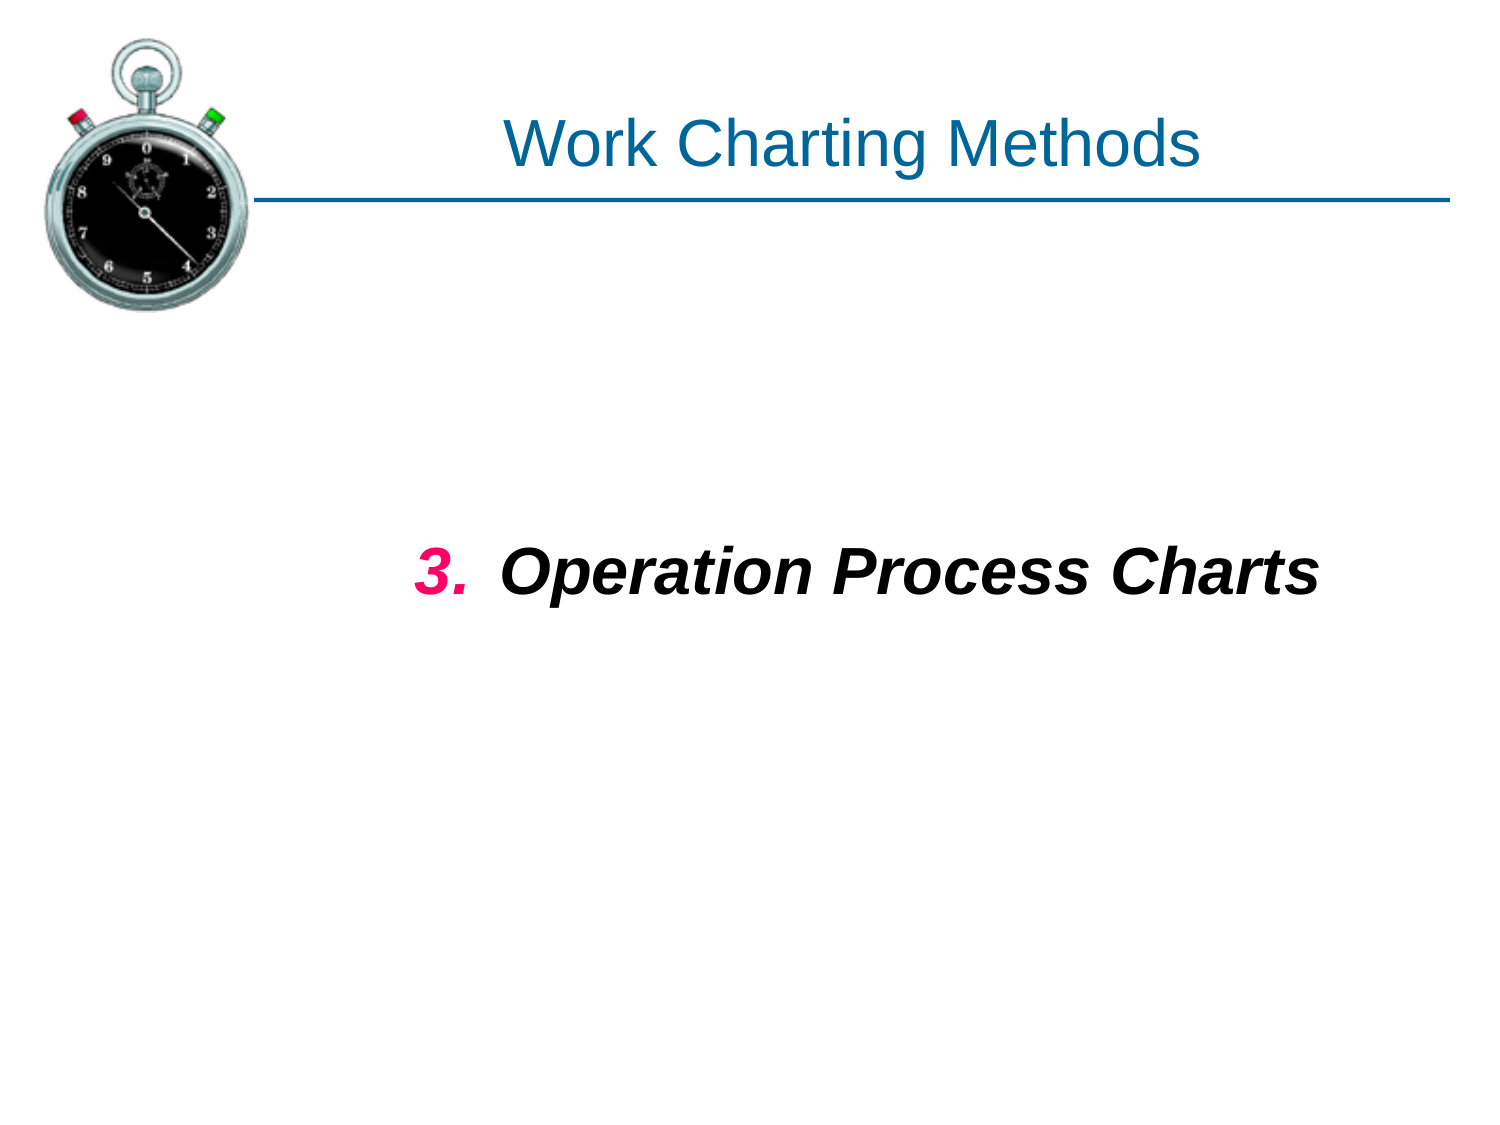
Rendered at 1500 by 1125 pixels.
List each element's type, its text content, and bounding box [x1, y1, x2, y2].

title Work Charting Methods [275, 37, 1450, 188]
list Operation Process Charts [399, 237, 1450, 975]
picture [37, 37, 254, 313]
